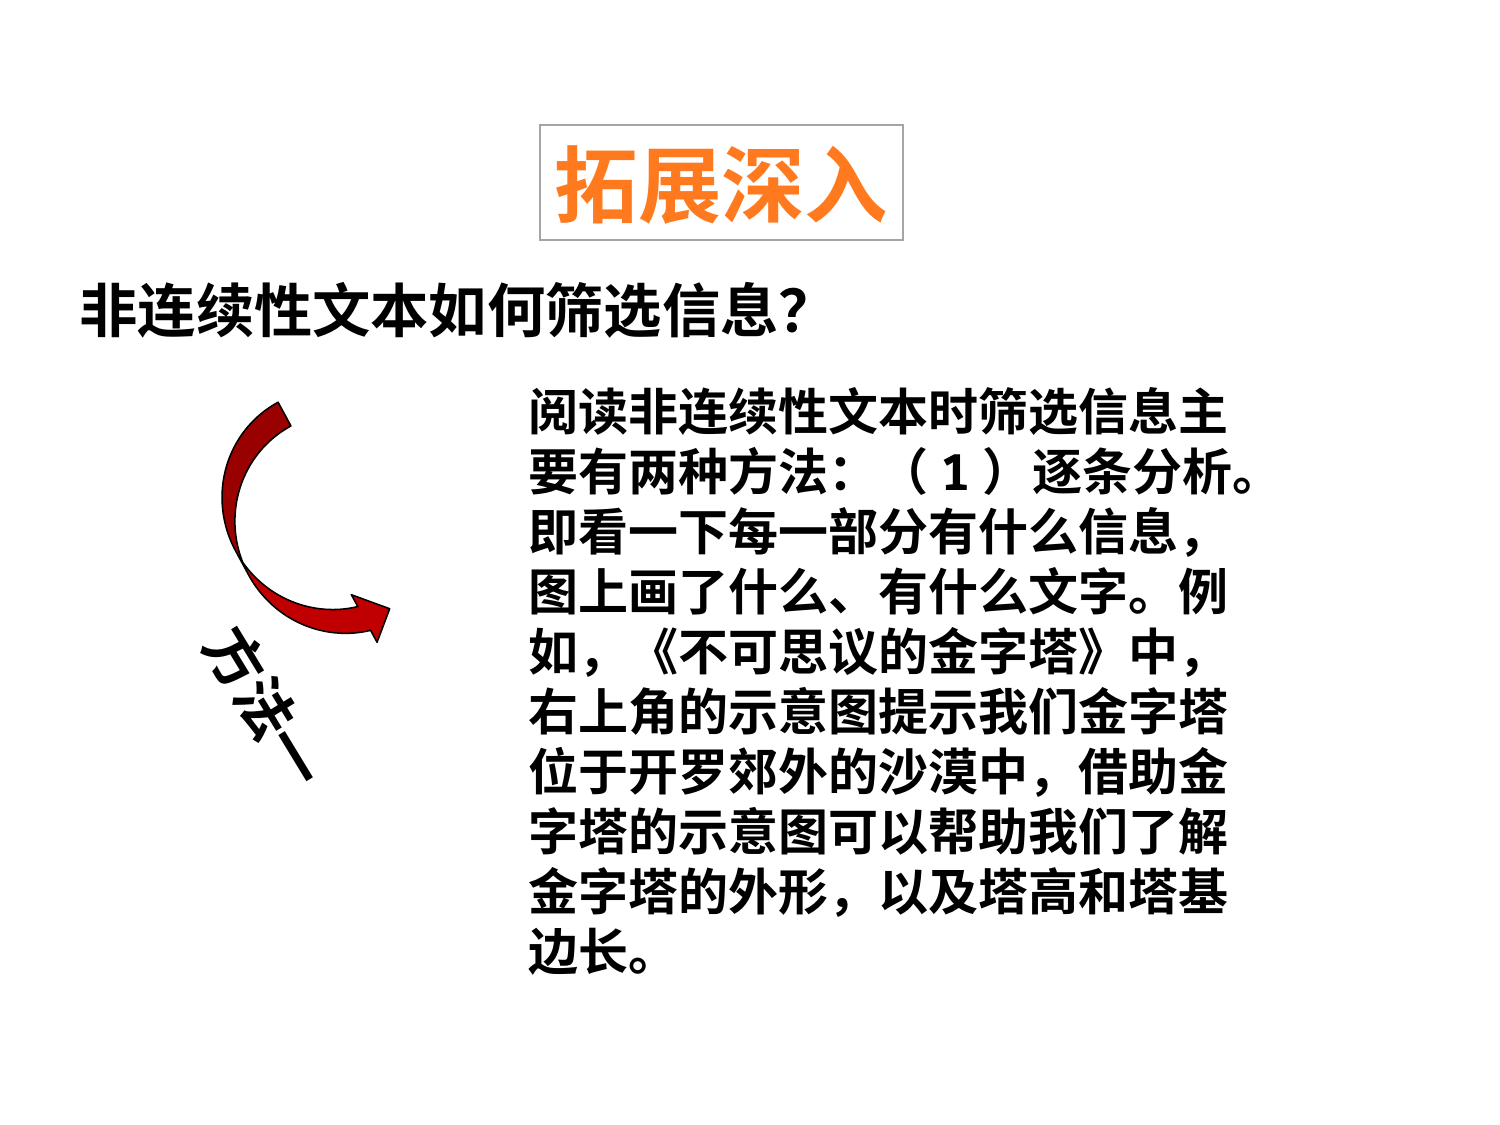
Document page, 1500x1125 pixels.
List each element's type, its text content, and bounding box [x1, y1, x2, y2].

text_box 方法一 [163, 597, 407, 910]
text_box 非连续性文本如何筛选信息？ [64, 267, 1447, 352]
text_box 阅读非连续性文本时筛选信息主要有两种方法：（1）逐条分析。即看一下每一部分有什么信息，图上画了什么、有什么文字。例如，《不可思议的金字塔》中，右上角的示意图提示我们金字塔位于开罗郊外的沙漠中，借助金字塔的示意图可以帮助我们了解金字塔的外形，以及塔高和塔基边长。 [513, 373, 1267, 989]
text_box [222, 402, 390, 643]
text_box 拓展深入 [539, 124, 904, 241]
